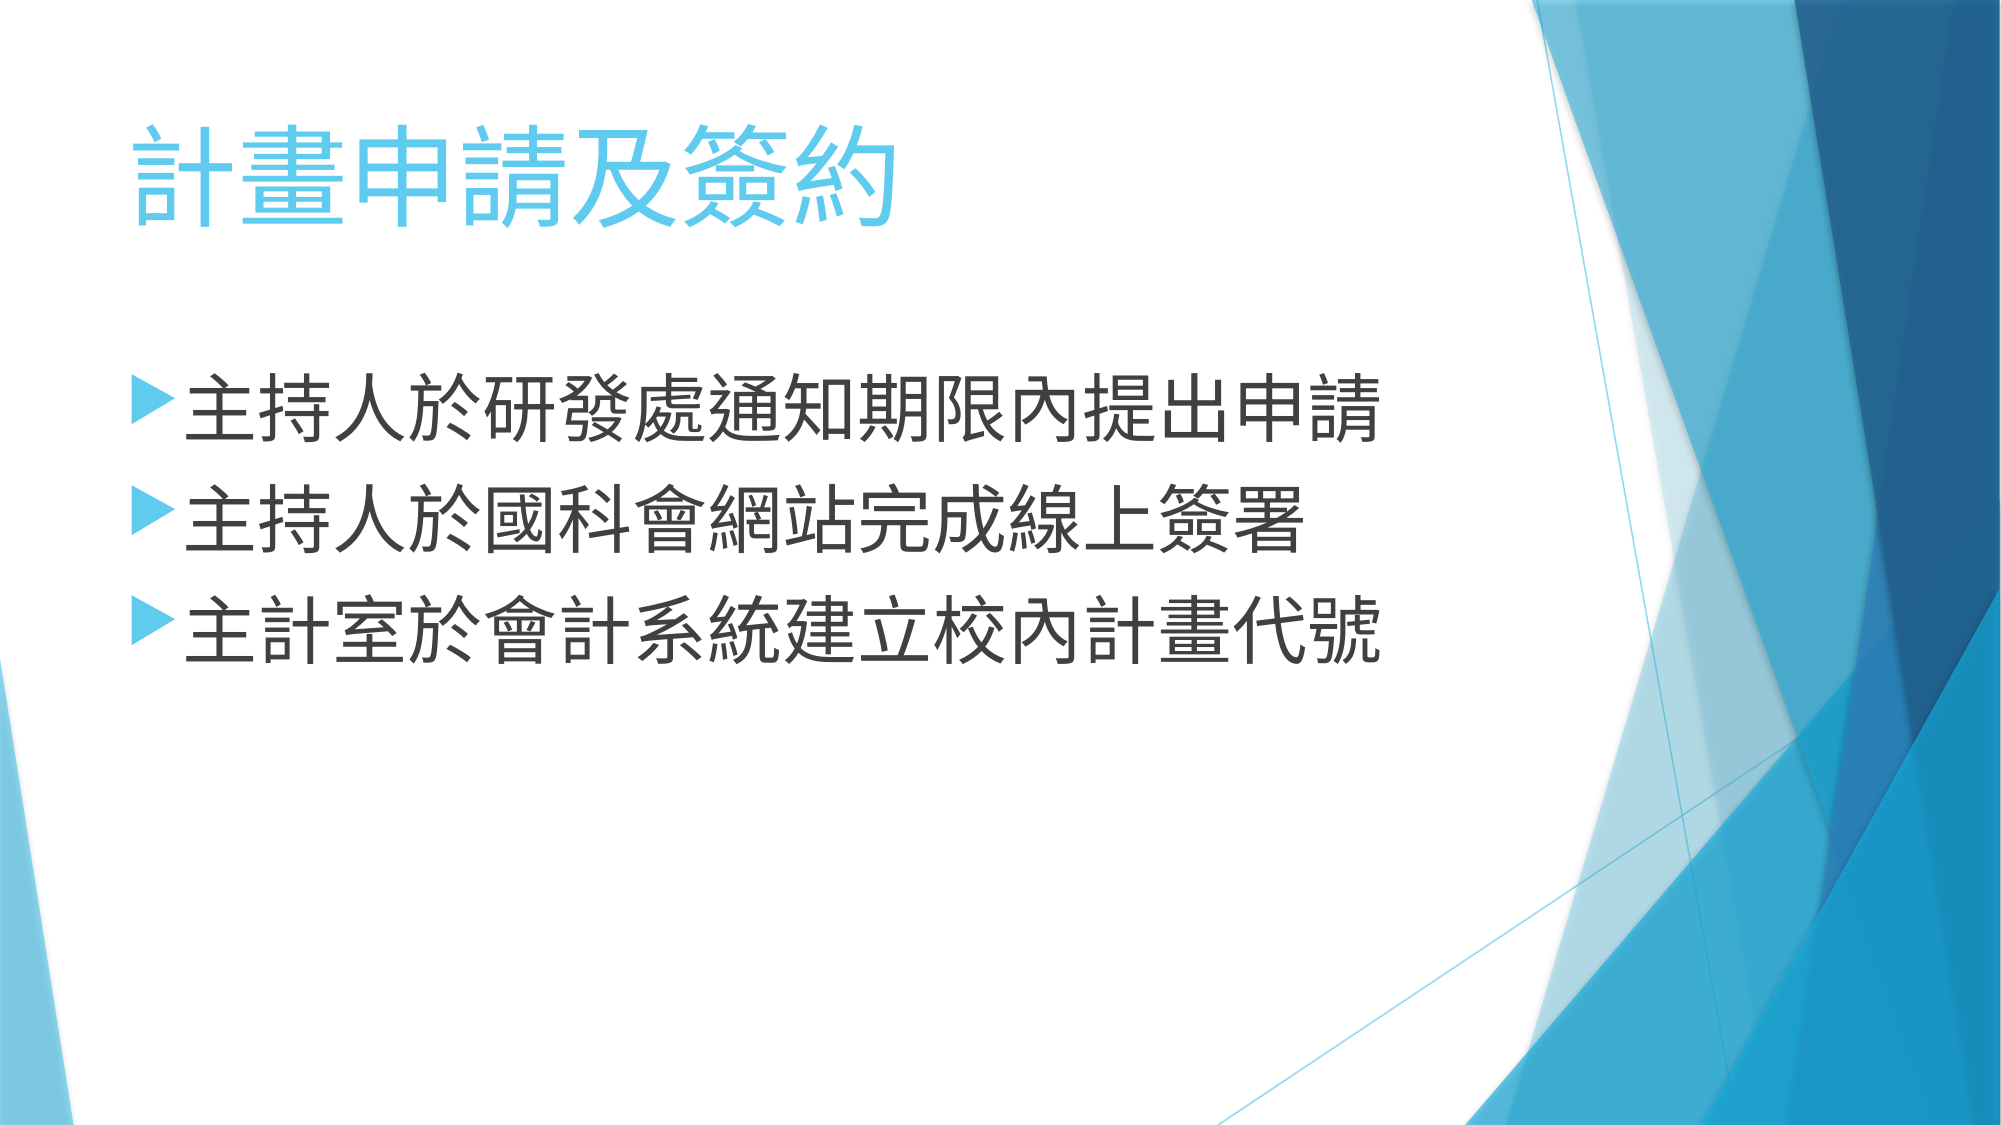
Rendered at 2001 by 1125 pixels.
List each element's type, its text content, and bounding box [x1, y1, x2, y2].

title 計畫申請及簽約 [111, 99, 1522, 317]
list 主持人於研發處通知期限內提出申請 主持人於國科會網站完成線上簽署 主計室於會計系統建立校內計畫代號 [111, 354, 1522, 992]
